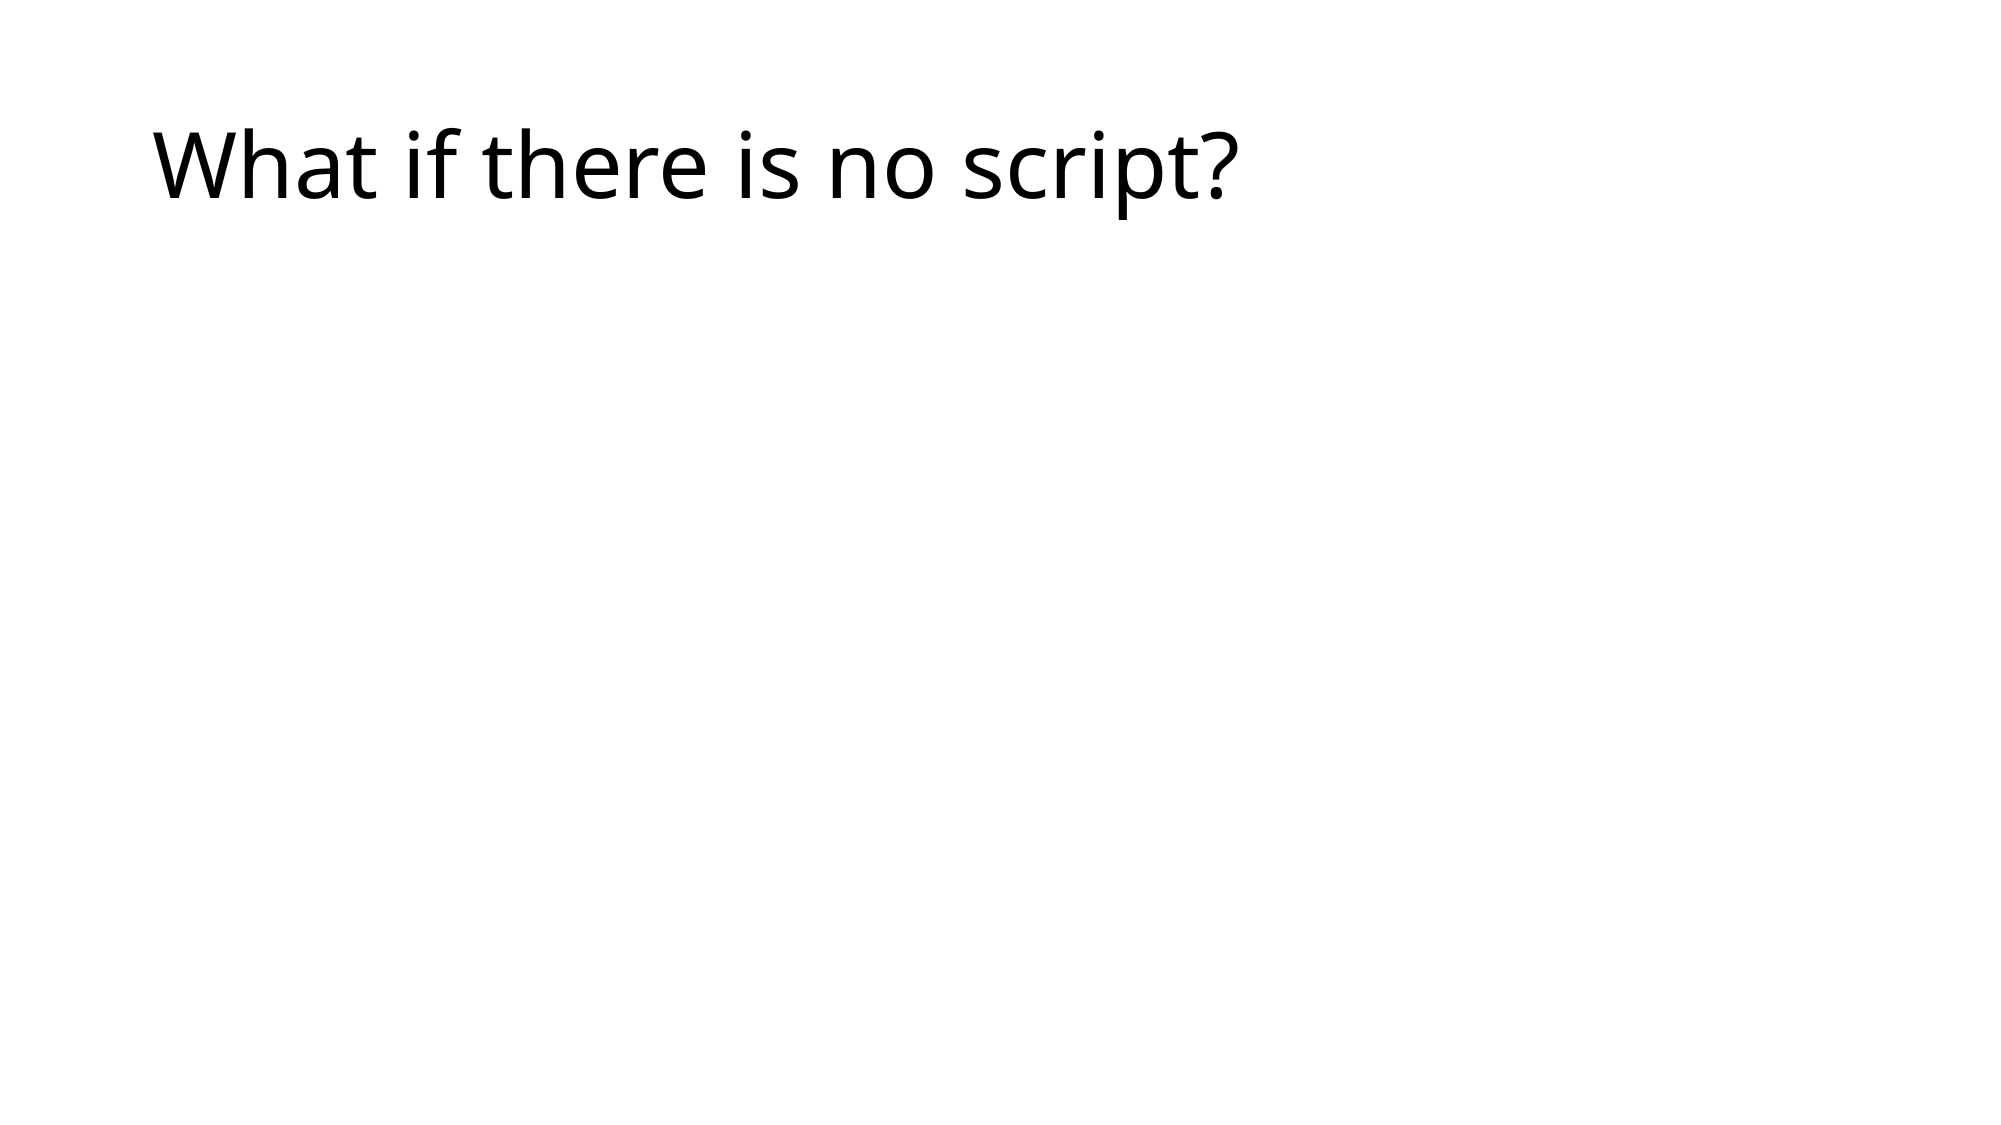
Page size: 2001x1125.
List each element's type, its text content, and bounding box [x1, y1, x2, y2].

title What if there is no script? [137, 59, 1863, 278]
